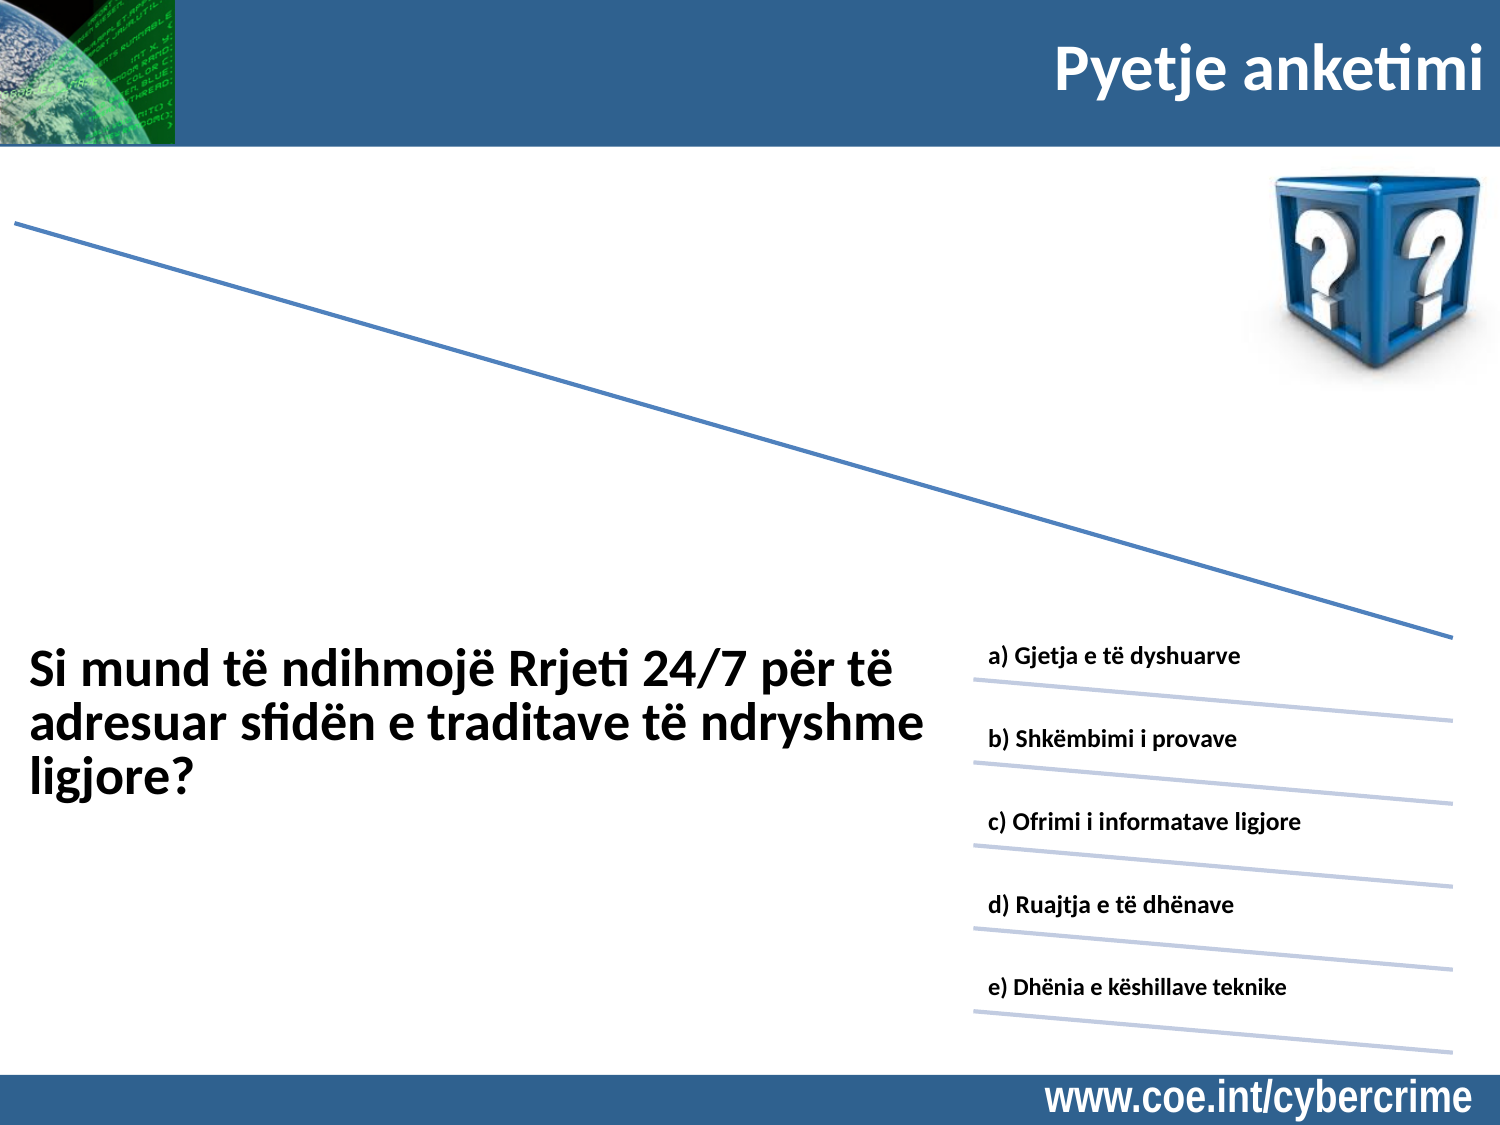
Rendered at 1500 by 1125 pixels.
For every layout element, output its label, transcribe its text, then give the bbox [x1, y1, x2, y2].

picture [1227, 115, 1500, 406]
text_box www.coe.int/cybercrime [1030, 1059, 1500, 1125]
picture [0, 0, 175, 144]
text_box [0, 1073, 1030, 1125]
text_box Pyetje anketimi [177, 0, 1500, 149]
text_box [14, 222, 1454, 1053]
